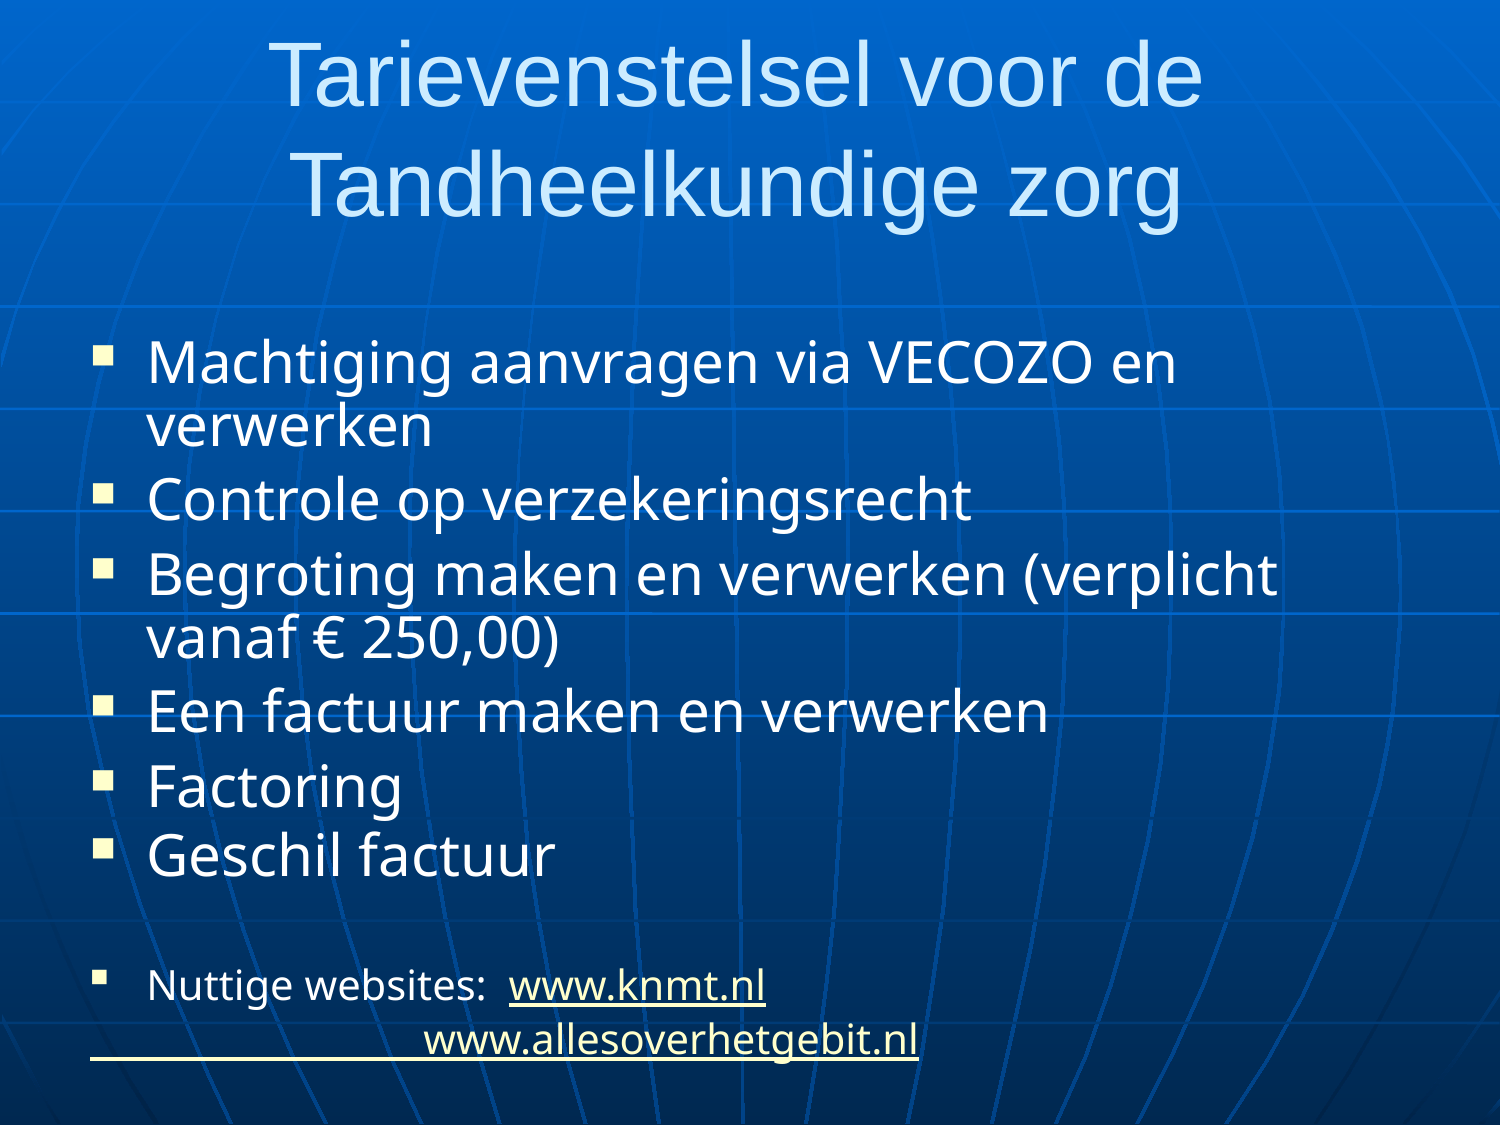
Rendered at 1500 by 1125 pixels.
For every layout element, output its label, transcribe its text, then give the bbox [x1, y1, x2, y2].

title Tarievenstelsel voor de Tandheelkundige zorg [75, 30, 1425, 218]
list Machtiging aanvragen via VECOZO en verwerken Controle op verzekeringsrecht Begroting maken en verwerken (verplicht vanaf € 250,00) Een factuur maken en verwerken Factoring Geschil factuur Nuttige websites: www.knmt.nl www.allesoverhetgebit.nl [75, 243, 1425, 1071]
